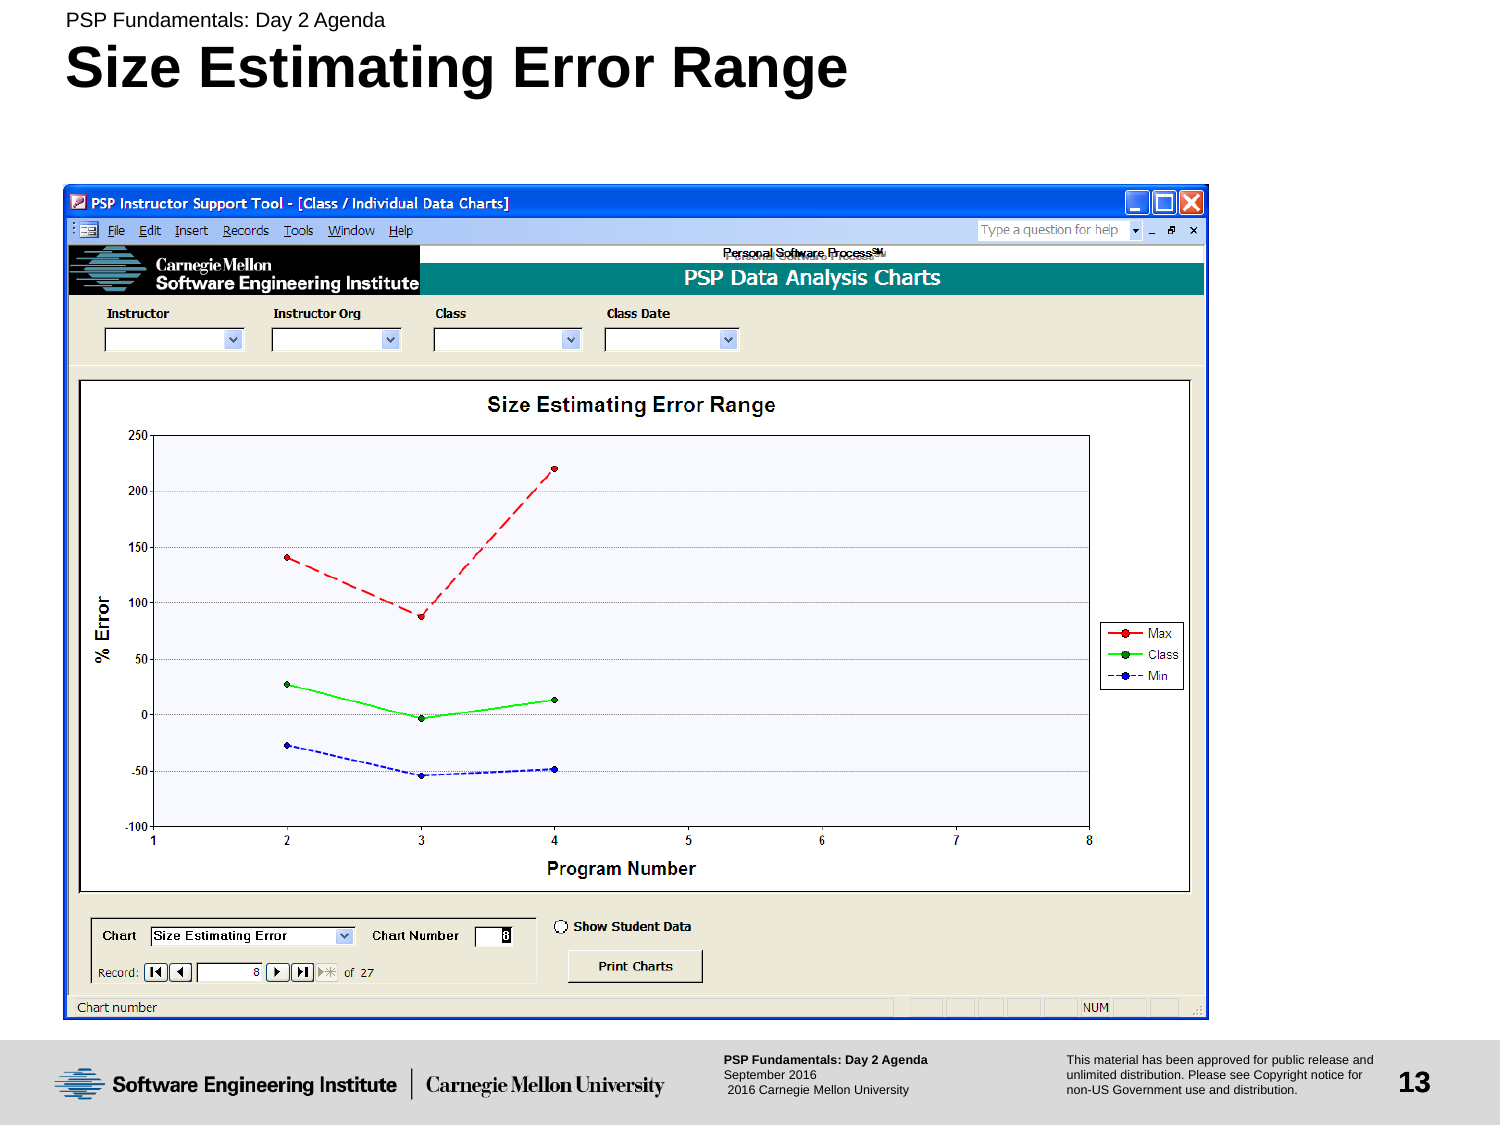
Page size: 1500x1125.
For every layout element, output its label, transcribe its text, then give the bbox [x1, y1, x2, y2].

picture [63, 184, 1209, 1020]
title Size Estimating Error Range [65, 37, 1430, 148]
picture [46, 1061, 673, 1104]
